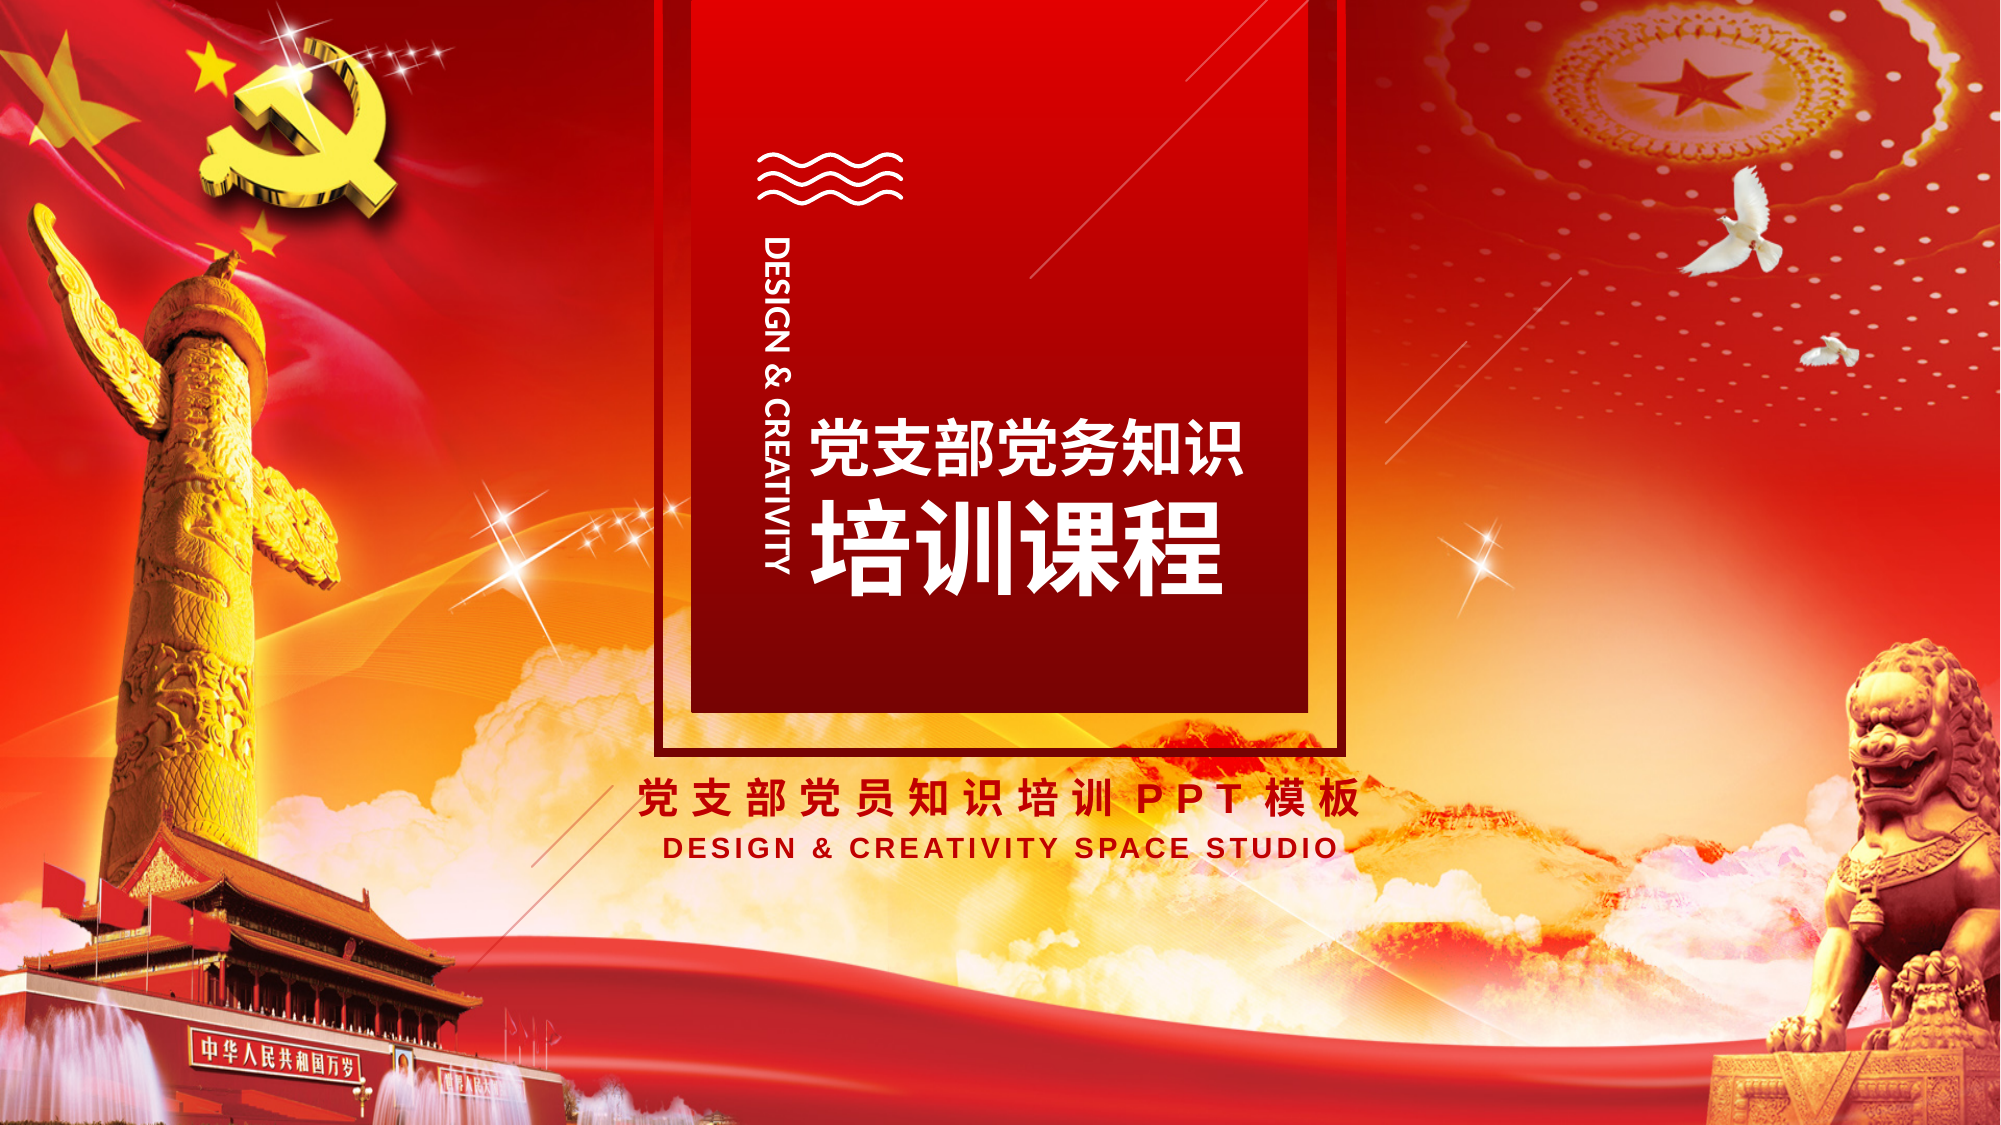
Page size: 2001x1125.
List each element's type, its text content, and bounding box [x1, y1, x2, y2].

text_box 党支部党员知识培训PPT模板 [622, 764, 1375, 830]
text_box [1385, 277, 1572, 464]
text_box DESIGN & CREATIVITY [734, 221, 811, 594]
text_box 党支部党务知识 培训课程 [794, 401, 1275, 616]
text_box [468, 785, 655, 972]
text_box [653, 0, 1347, 758]
picture [664, 0, 1336, 747]
text_box DESIGN & CREATIVITY SPACE STUDIO [655, 830, 1353, 873]
picture [0, 0, 2001, 1125]
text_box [759, 154, 902, 204]
text_box [691, 0, 1309, 713]
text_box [1030, 0, 1309, 278]
